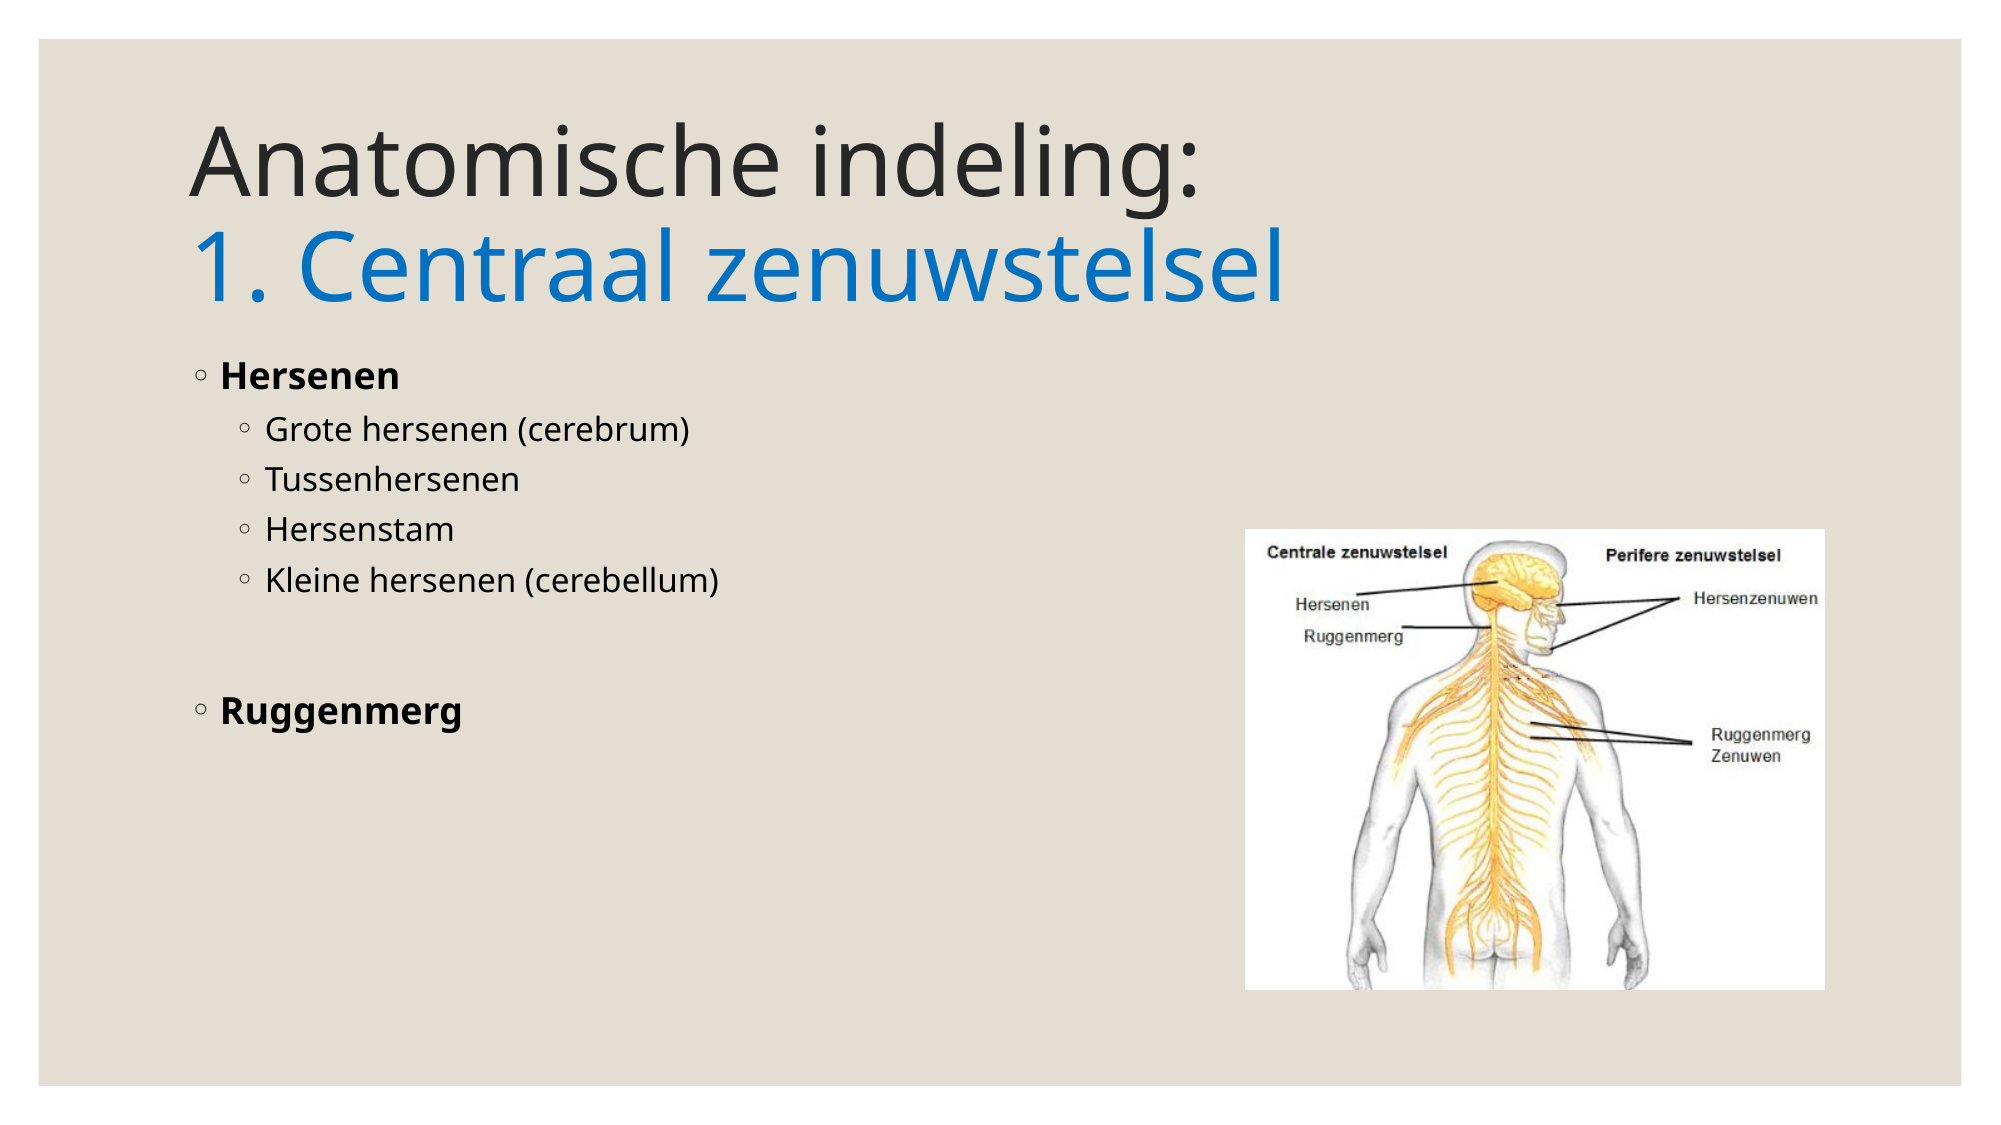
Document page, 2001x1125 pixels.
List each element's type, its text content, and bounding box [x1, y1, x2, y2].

list Hersenen Grote hersenen (cerebrum) Tussenhersenen Hersenstam Kleine hersenen (cerebellum) Ruggenmerg [174, 345, 1825, 990]
picture [1245, 529, 1825, 990]
title Anatomische indeling: 1. Centraal zenuwstelsel [174, 105, 1825, 331]
